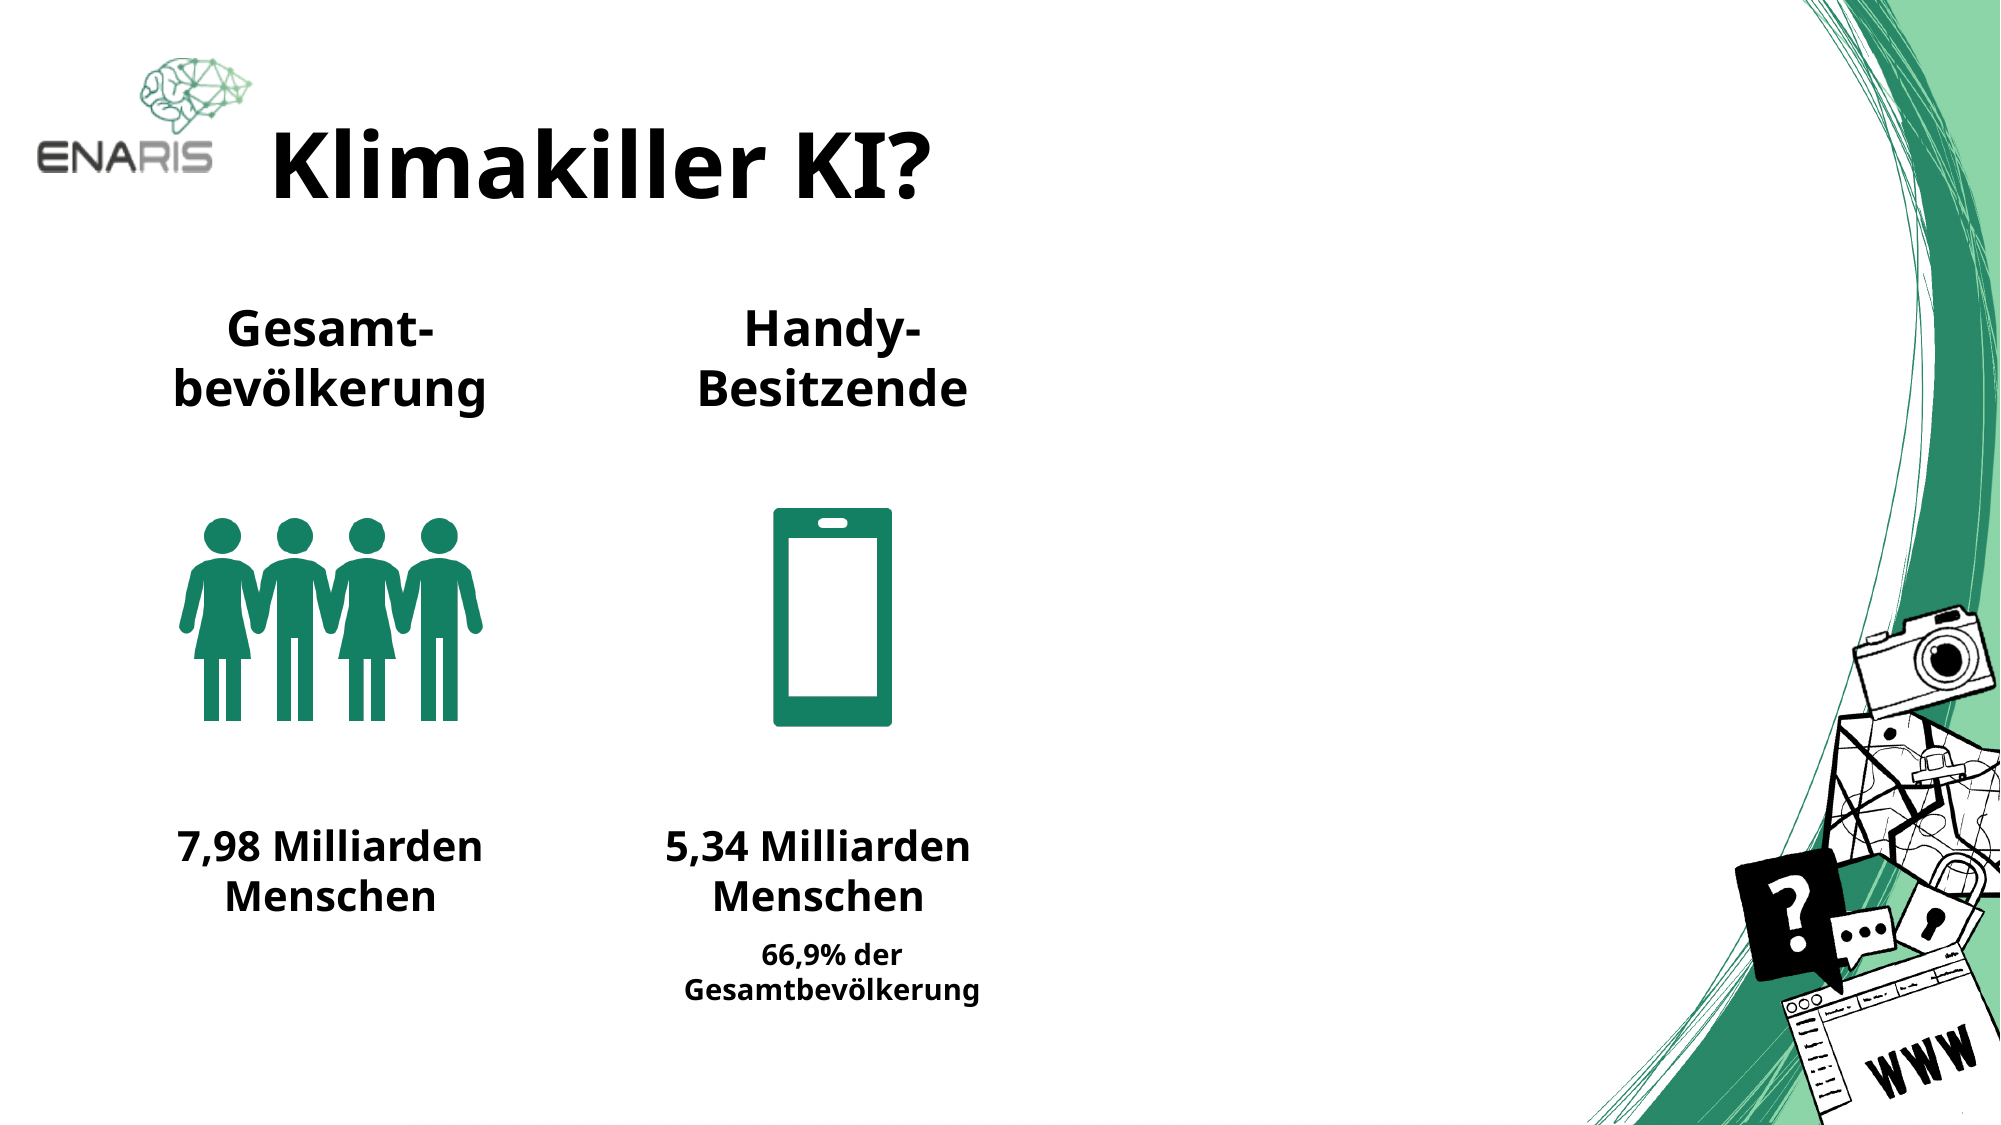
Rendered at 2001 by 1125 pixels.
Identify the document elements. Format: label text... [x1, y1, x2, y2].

text_box 5,34 Milliarden Menschen [636, 812, 1000, 928]
text_box Gesamt- bevölkerung [124, 289, 537, 424]
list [157, 445, 504, 793]
picture [408, 0, 2000, 1125]
picture [37, 58, 254, 173]
text_box 7,98 Milliarden Menschen [157, 812, 504, 928]
title Klimakiller KI? [253, 59, 1863, 278]
text_box Handy-Besitzende [636, 289, 1028, 424]
text_box 66,9% der Gesamtbevölkerung [650, 928, 1014, 1014]
